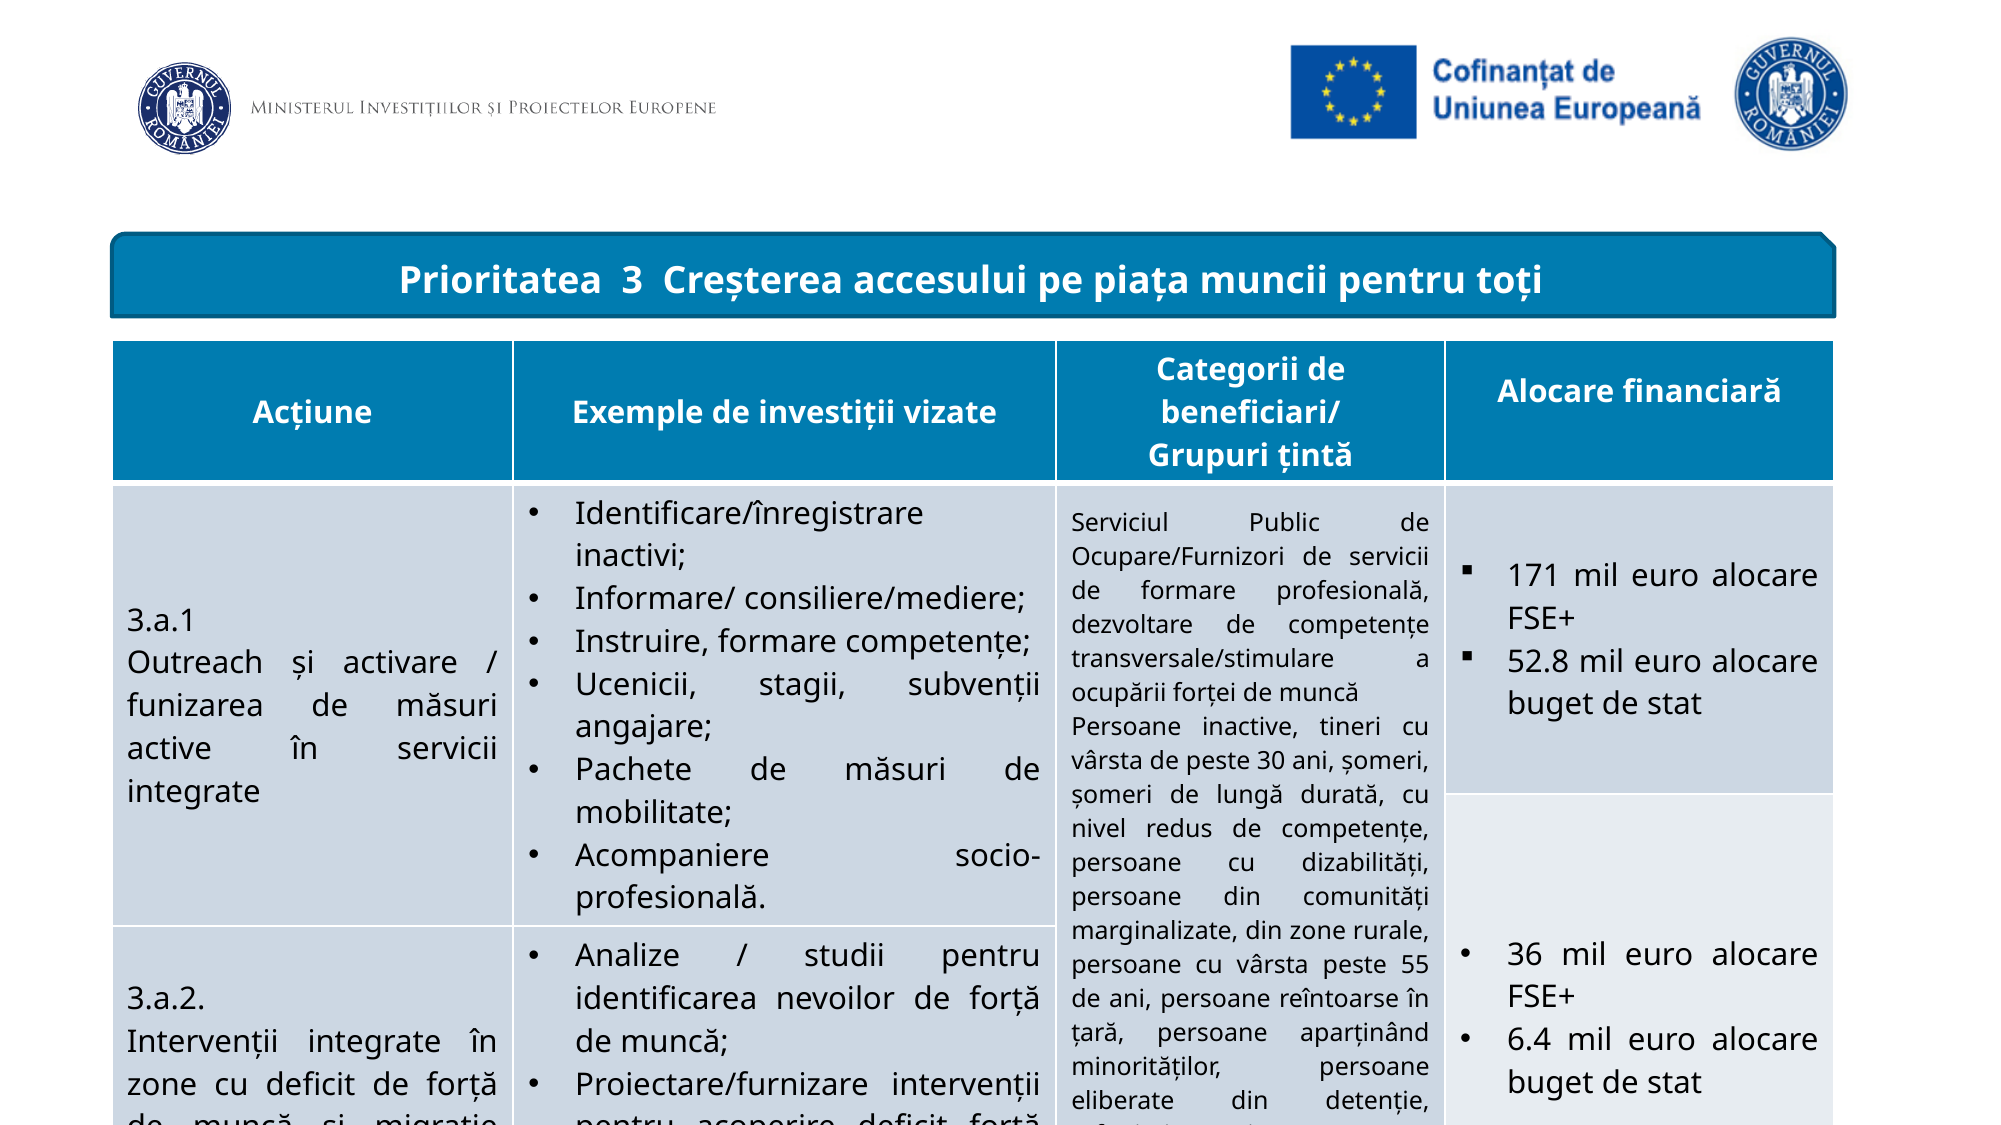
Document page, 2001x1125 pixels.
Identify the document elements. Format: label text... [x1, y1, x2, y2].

table_header Categorii de beneficiari/ Grupuri țintă [1057, 341, 1444, 480]
picture [133, 57, 814, 156]
picture [1250, 0, 1867, 199]
table_cell 3.a.1 Outreach și activare / funizarea de măsuri active în servicii integrate [113, 486, 512, 925]
table_header Alocare financiară [1446, 341, 1833, 480]
table_cell Serviciul Public de Ocupare/Furnizori de servicii de formare profesională, dezvoltare de competențe transversale/stimulare a ocupării forței de muncă Persoane inactive, tineri cu vârsta de peste 30 ani, șomeri, șomeri de lungă durată, cu nivel redus de competențe, persoane cu dizabilități, persoane din comunități marginalizate, din zone rurale, persoane cu vârsta peste 55 de ani, persoane reîntoarse în țară, persoane aparținând minorităților, persoane eliberate din detenție, refugiați și persoane beneficiare ale unei forme de protecție internațională [1057, 486, 1444, 1125]
table_header Acțiune [113, 341, 512, 480]
table_cell Analize / studii pentru identificarea nevoilor de forță de muncă; Proiectare/furnizare intervenții pentru acoperire deficit forță de muncă în parteneriat cu comunitatea. [514, 927, 1055, 1125]
table_cell 3.a.2. Intervenții integrate în zone cu deficit de forță de muncă și migrație sezonieră [113, 927, 512, 1125]
text_box Prioritatea 3 Creșterea accesului pe piața muncii pentru toți [109, 231, 1837, 319]
table_cell 36 mil euro alocare FSE+ 6.4 mil euro alocare buget de stat [1446, 795, 1833, 1125]
table_cell 171 mil euro alocare FSE+ 52.8 mil euro alocare buget de stat [1446, 486, 1833, 793]
table_header Exemple de investiții vizate [514, 341, 1055, 480]
table_cell Identificare/înregistrare inactivi; Informare/ consiliere/mediere; Instruire, formare competențe; Ucenicii, stagii, subvenții angajare; Pachete de măsuri de mobilitate; Acompaniere socio-profesională. [514, 486, 1055, 925]
